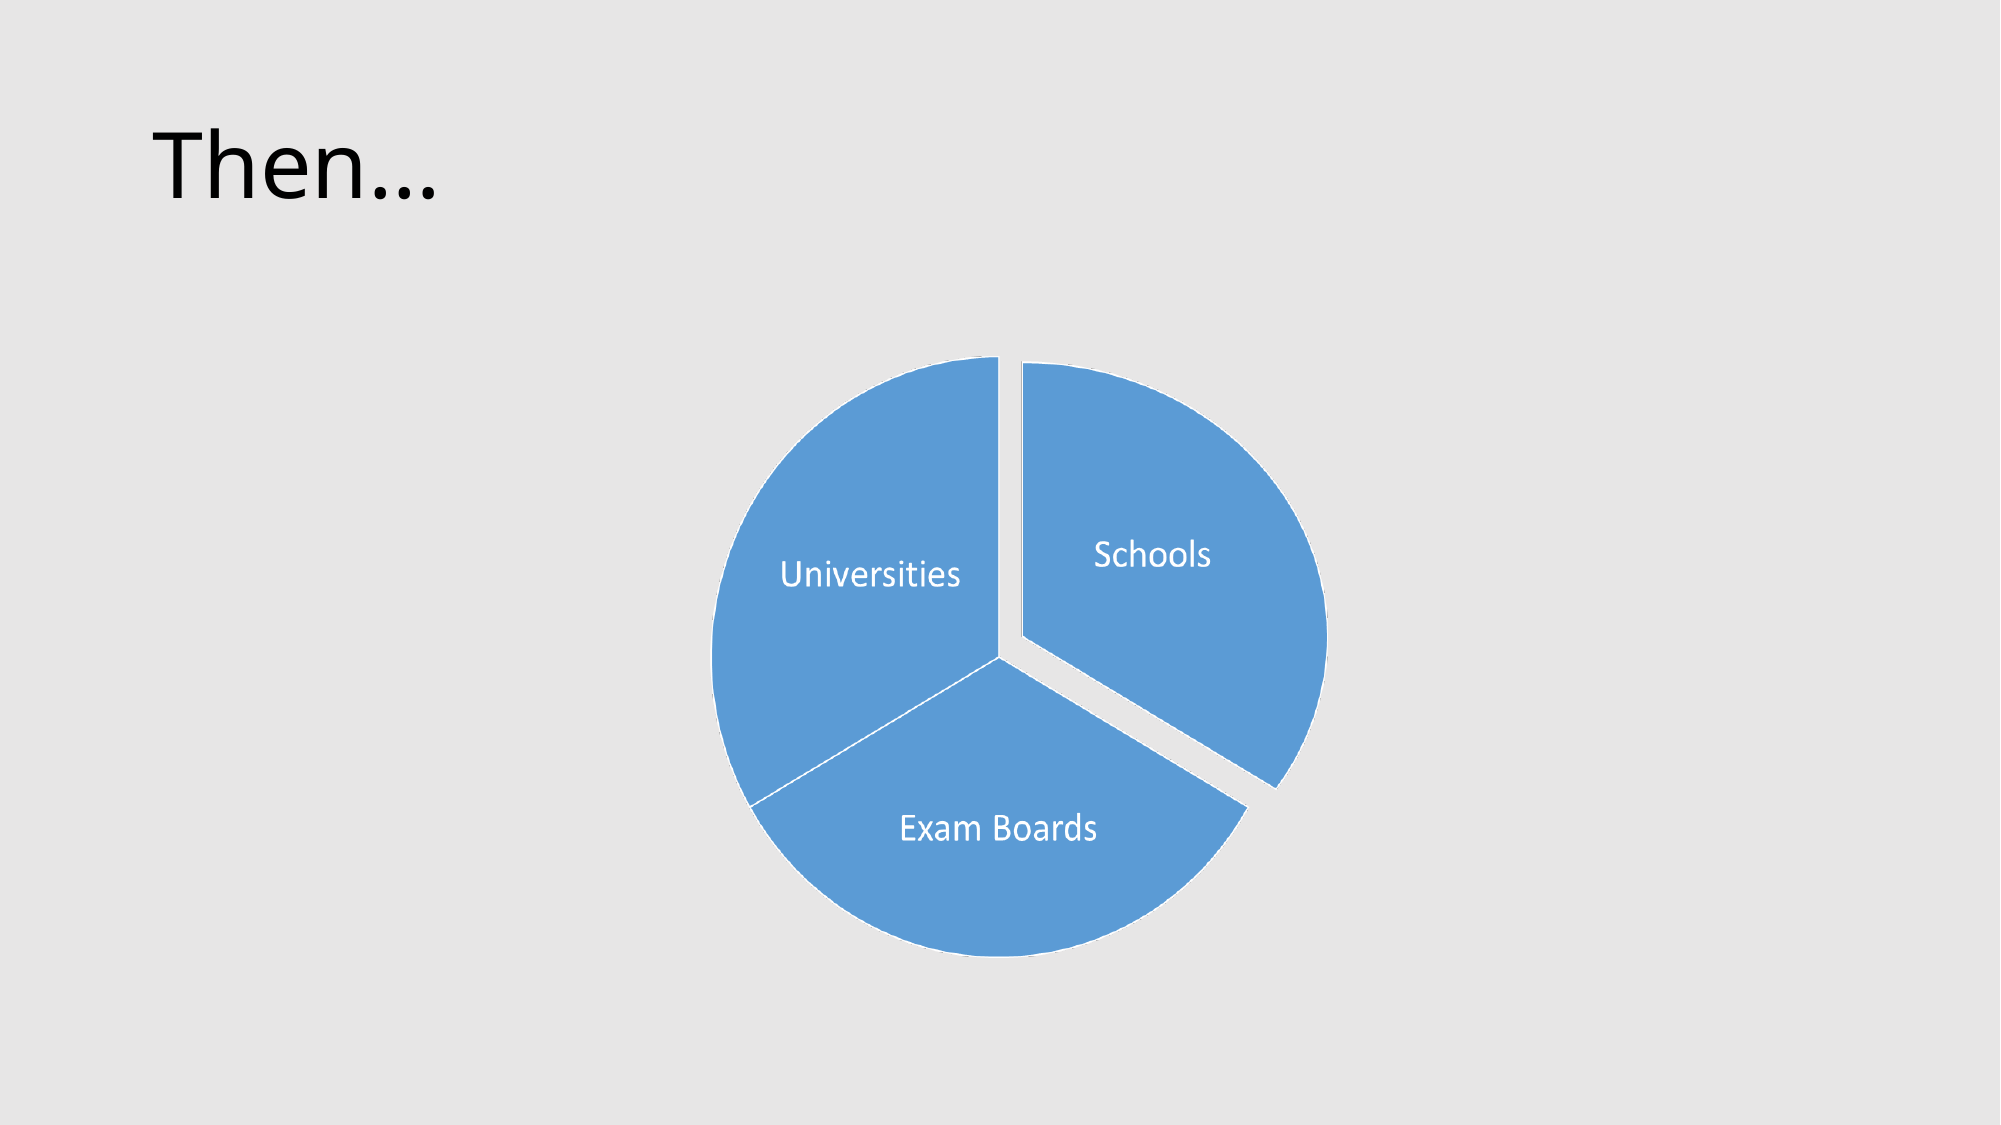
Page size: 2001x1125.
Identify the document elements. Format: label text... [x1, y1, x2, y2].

title Then… [137, 59, 1863, 278]
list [508, 299, 1536, 1014]
